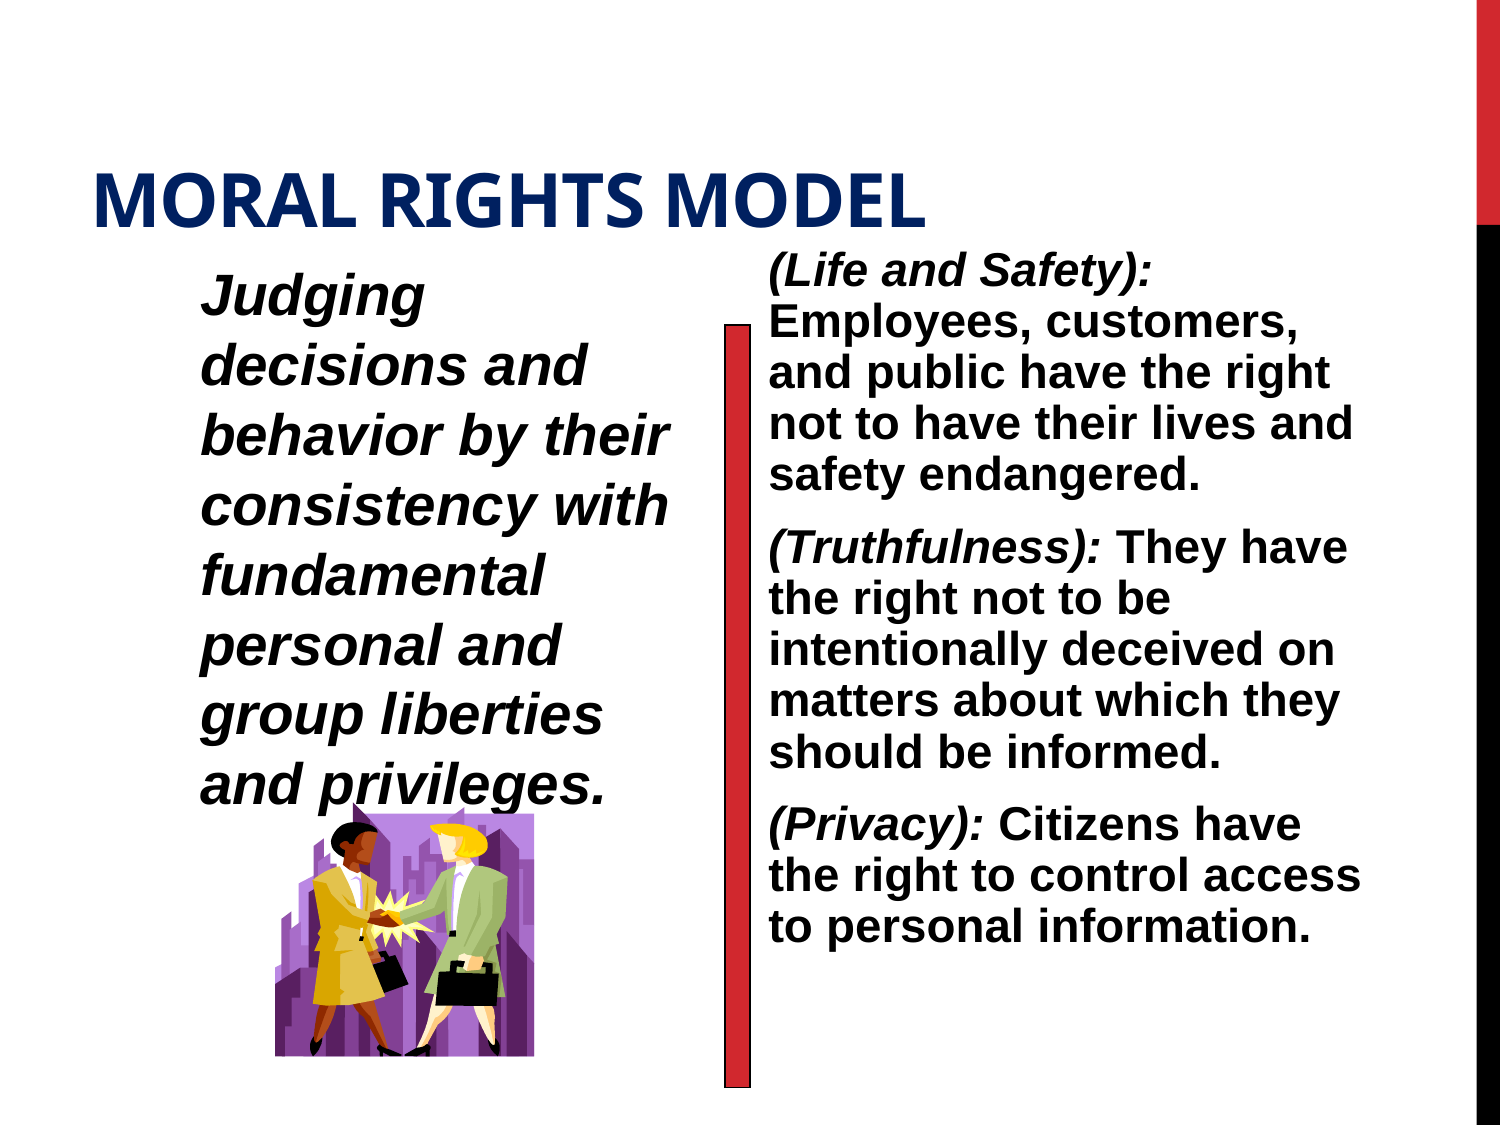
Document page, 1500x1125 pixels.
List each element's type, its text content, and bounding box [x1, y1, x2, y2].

picture [274, 799, 538, 1060]
list Judging decisions and behavior by their consistency with fundamental personal and group liberties and privileges. [185, 249, 725, 993]
title Moral Rights Model [75, 25, 1025, 250]
list (Life and Safety): Employees, customers, and public have the right not to have their lives and safety endangered. (Truthfulness): They have the right not to be intentionally deceived on matters about which they should be informed. (Privacy): Citizens have the right to control access to personal information. [753, 237, 1379, 988]
text_box [725, 324, 750, 1088]
